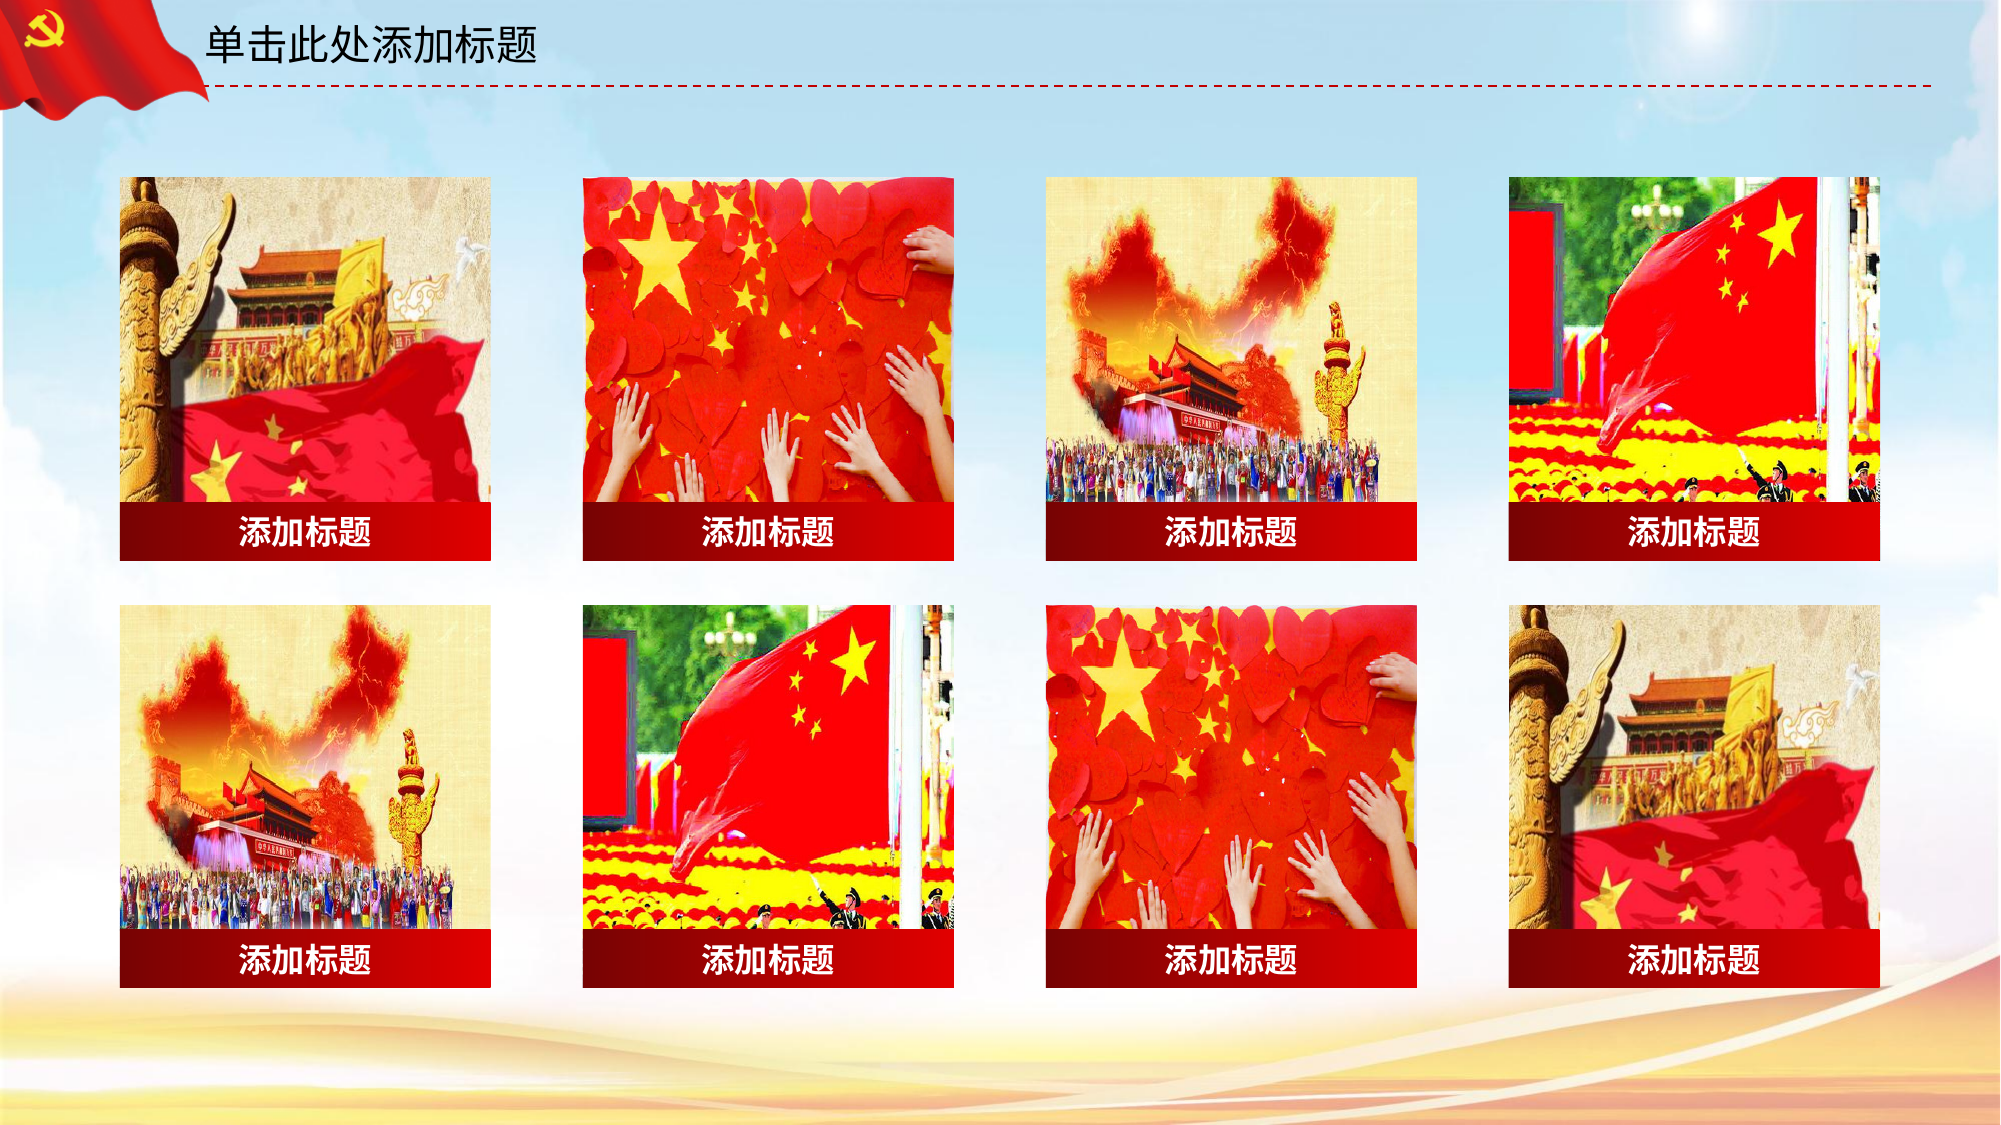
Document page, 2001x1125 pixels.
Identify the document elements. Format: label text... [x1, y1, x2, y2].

text_box 添加标题 [1507, 502, 1880, 561]
text_box [119, 604, 492, 929]
text_box 添加标题 [1045, 502, 1418, 561]
text_box [582, 604, 955, 929]
text_box [1508, 177, 1881, 561]
text_box 添加标题 [119, 502, 492, 561]
text_box [119, 177, 492, 502]
title 单击此处添加标题 [222, 7, 583, 86]
text_box [1045, 604, 1418, 929]
text_box 添加标题 [582, 502, 955, 561]
text_box 添加标题 [1507, 929, 1880, 988]
text_box 添加标题 [119, 929, 492, 988]
text_box [1508, 604, 1881, 988]
picture [0, 0, 2001, 1125]
text_box [1045, 177, 1418, 502]
text_box [582, 177, 955, 502]
text_box 添加标题 [582, 929, 955, 988]
text_box 添加标题 [1045, 929, 1418, 988]
